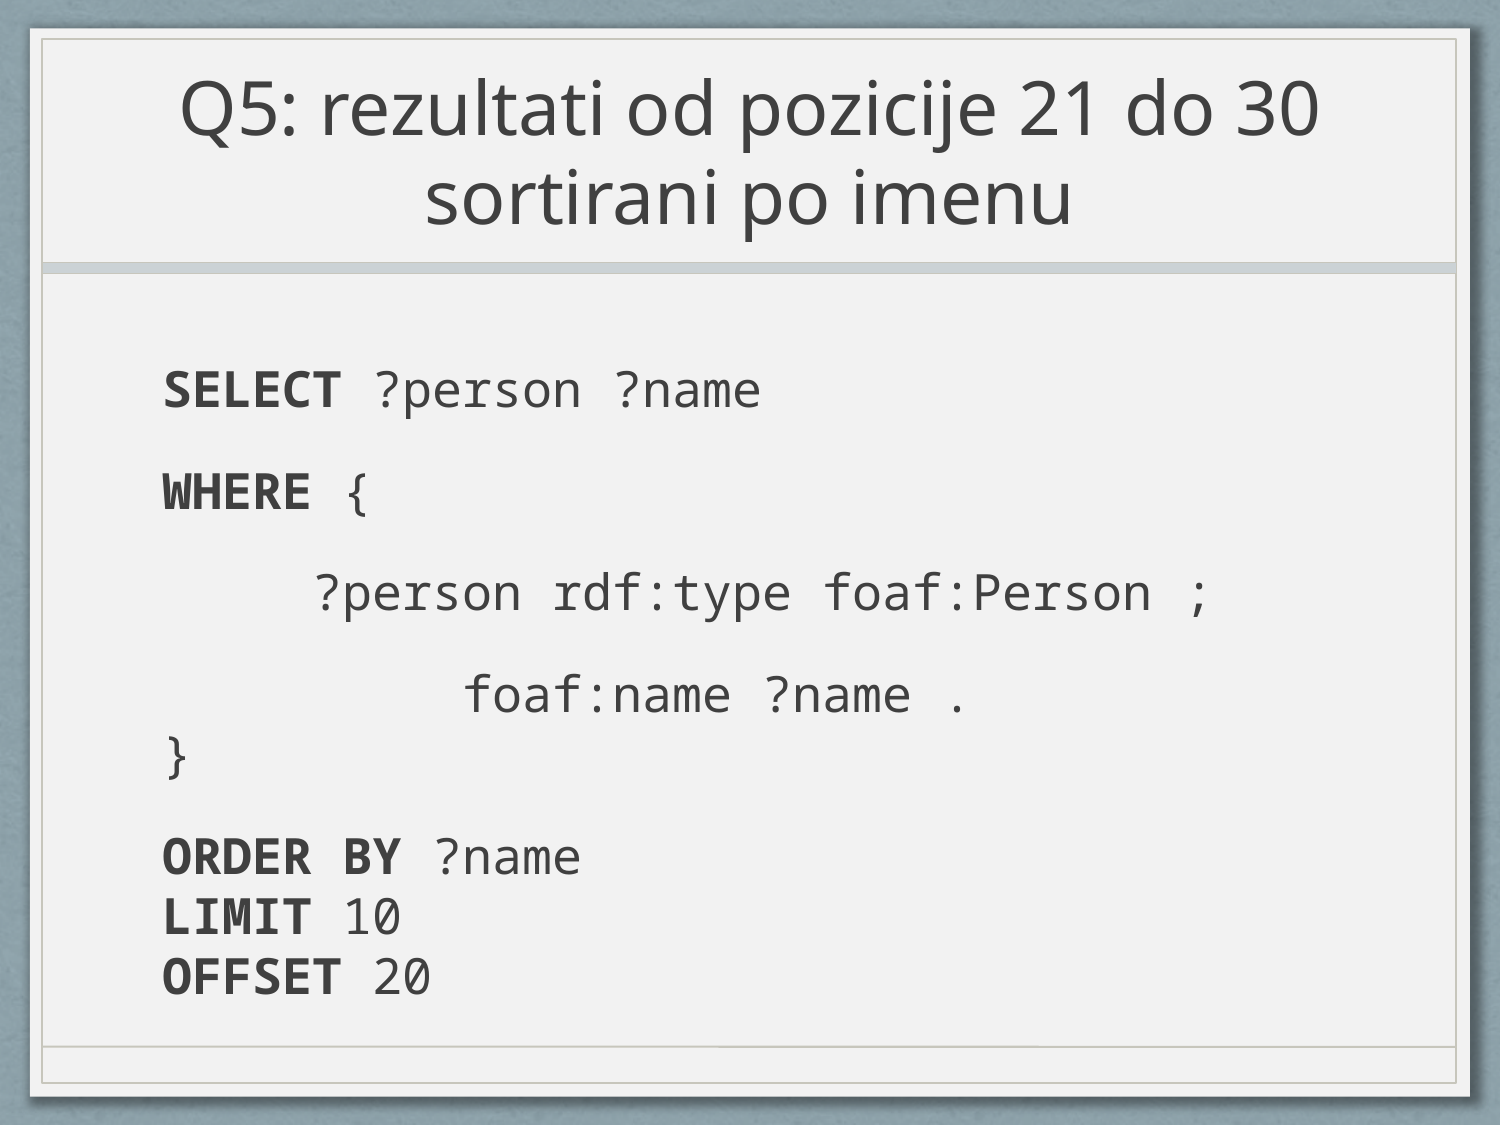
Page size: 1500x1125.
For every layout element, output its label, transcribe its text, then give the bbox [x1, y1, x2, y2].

list SELECT ?person ?name WHERE { ?person rdf:type foaf:Person ; foaf:name ?name . } ORDER BY ?name LIMIT 10 OFFSET 20 [147, 350, 1353, 996]
title Q5: rezultati od pozicije 21 do 30 sortirani po imenu [147, 40, 1353, 260]
